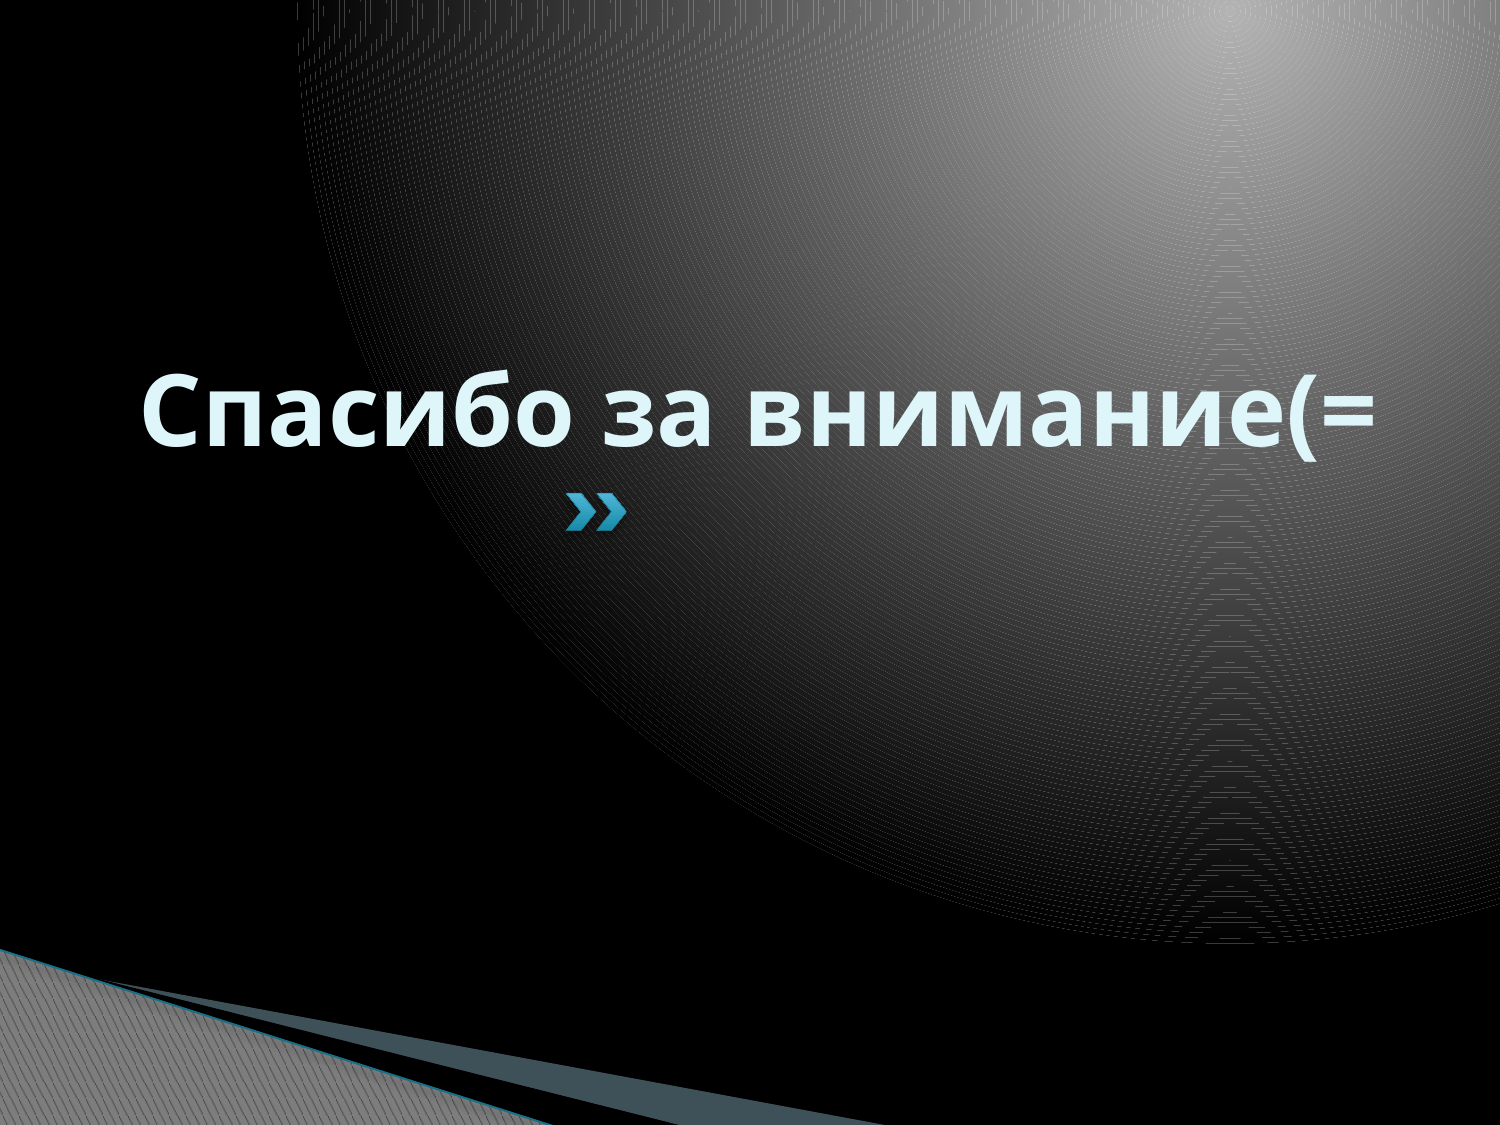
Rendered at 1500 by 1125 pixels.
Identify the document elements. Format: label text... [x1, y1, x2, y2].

title Спасибо за внимание(= [118, 173, 1394, 474]
picture [0, 952, 543, 1125]
